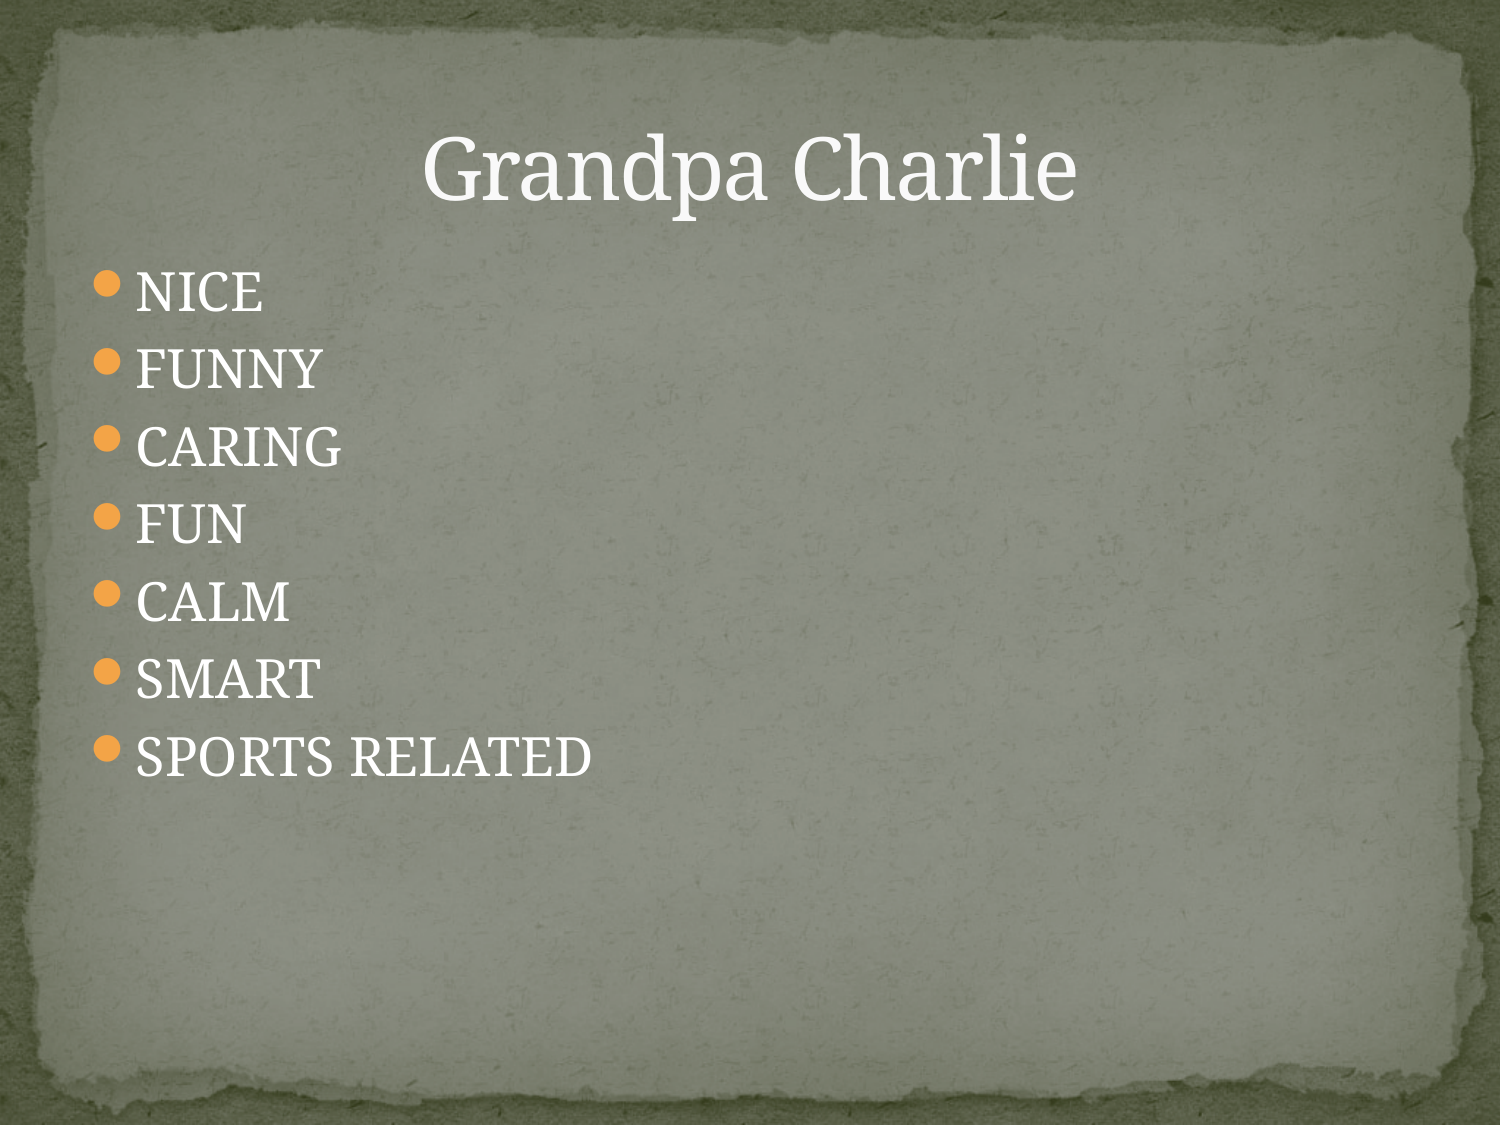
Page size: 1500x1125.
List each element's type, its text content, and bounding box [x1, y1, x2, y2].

list NICE FUNNY CARING FUN CALM SMART SPORTS RELATED [75, 249, 1425, 1000]
title Grandpa Charlie [74, 24, 1425, 225]
